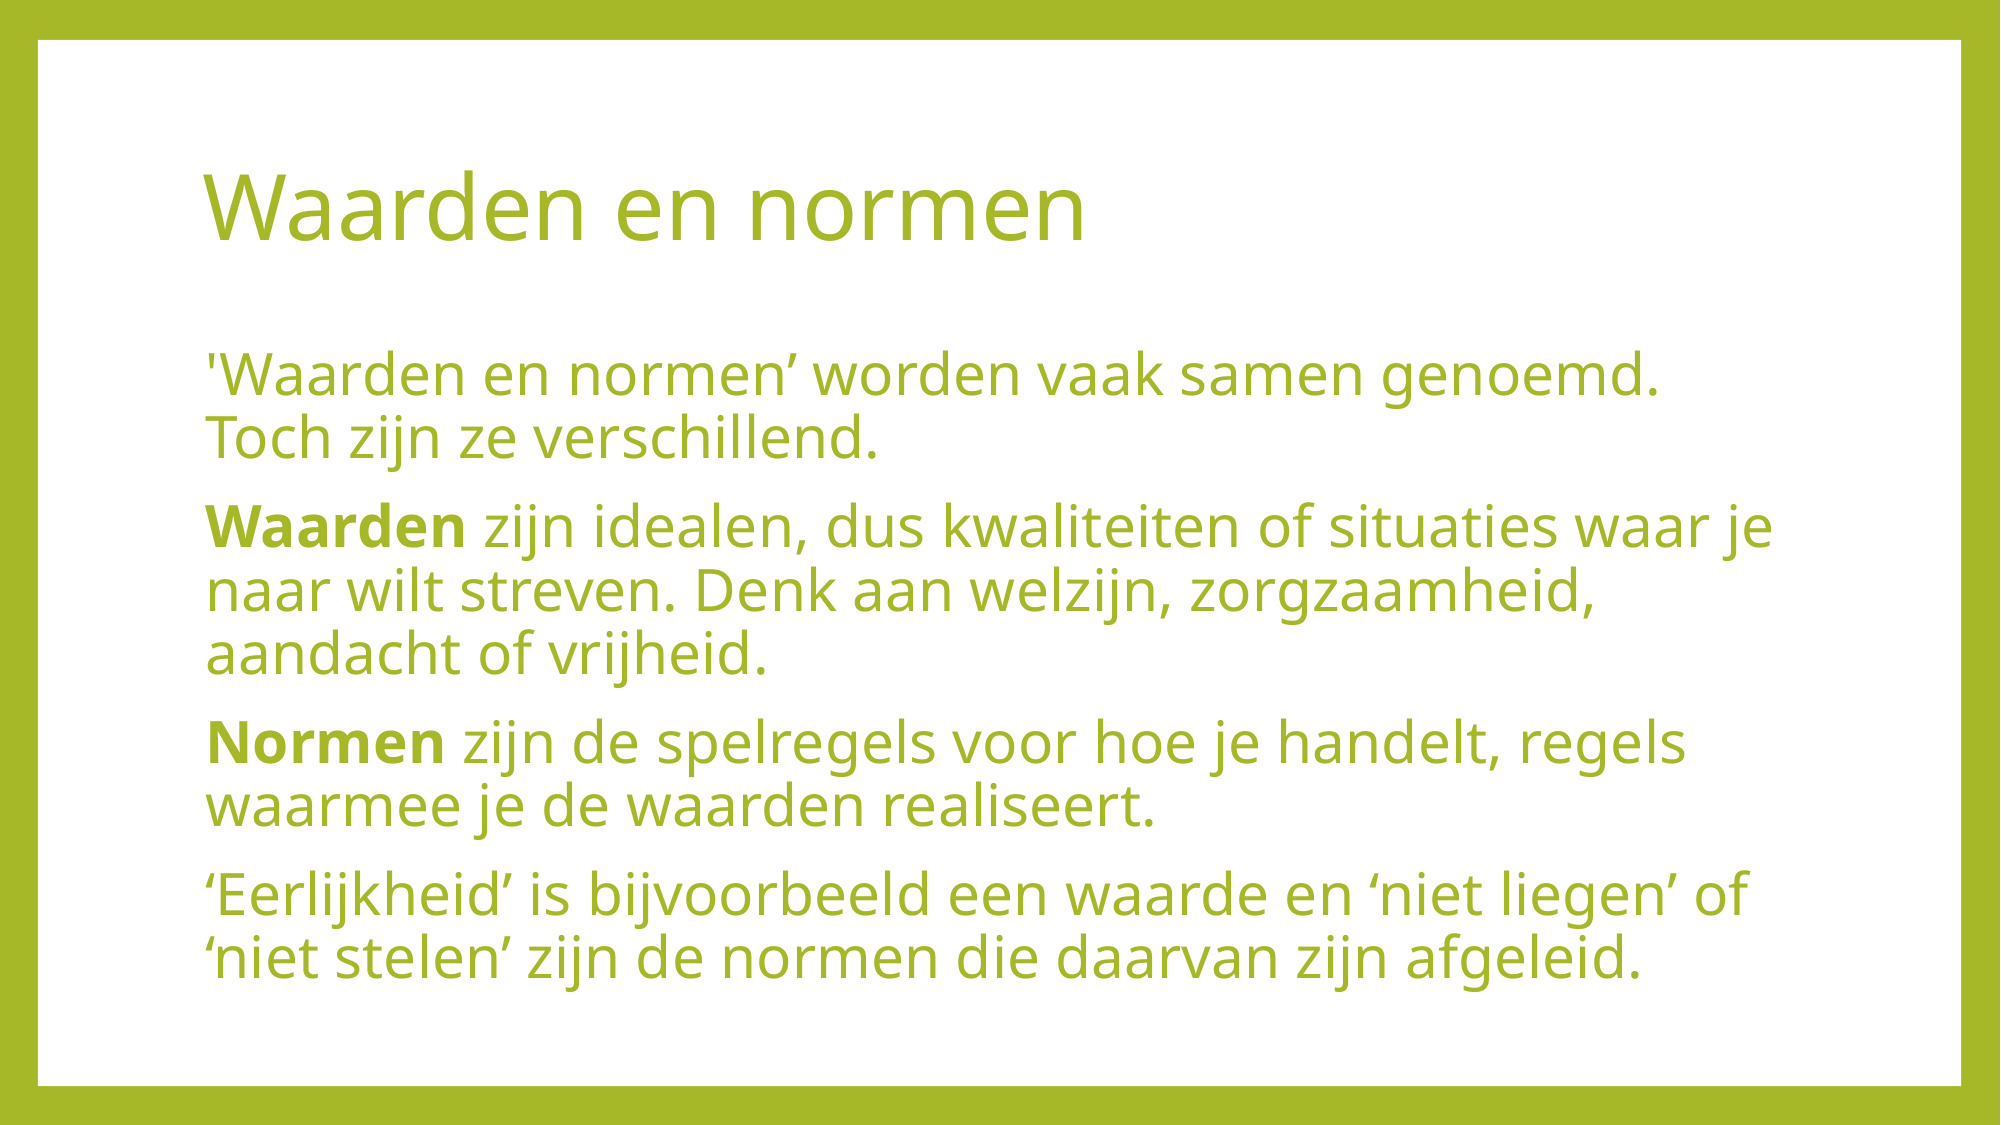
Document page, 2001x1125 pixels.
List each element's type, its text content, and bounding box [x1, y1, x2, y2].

title Waarden en normen [187, 99, 1879, 323]
list 'Waarden en normen’ worden vaak samen genoemd. Toch zijn ze verschillend. Waarden zijn idealen, dus kwaliteiten of situaties waar je naar wilt streven. Denk aan welzijn, zorgzaamheid, aandacht of vrijheid. Normen zijn de spelregels voor hoe je handelt, regels waarmee je de waarden realiseert. ‘Eerlijkheid’ is bijvoorbeeld een waarde en ‘niet liegen’ of ‘niet stelen’ zijn de normen die daarvan zijn afgeleid. [190, 337, 1810, 1000]
